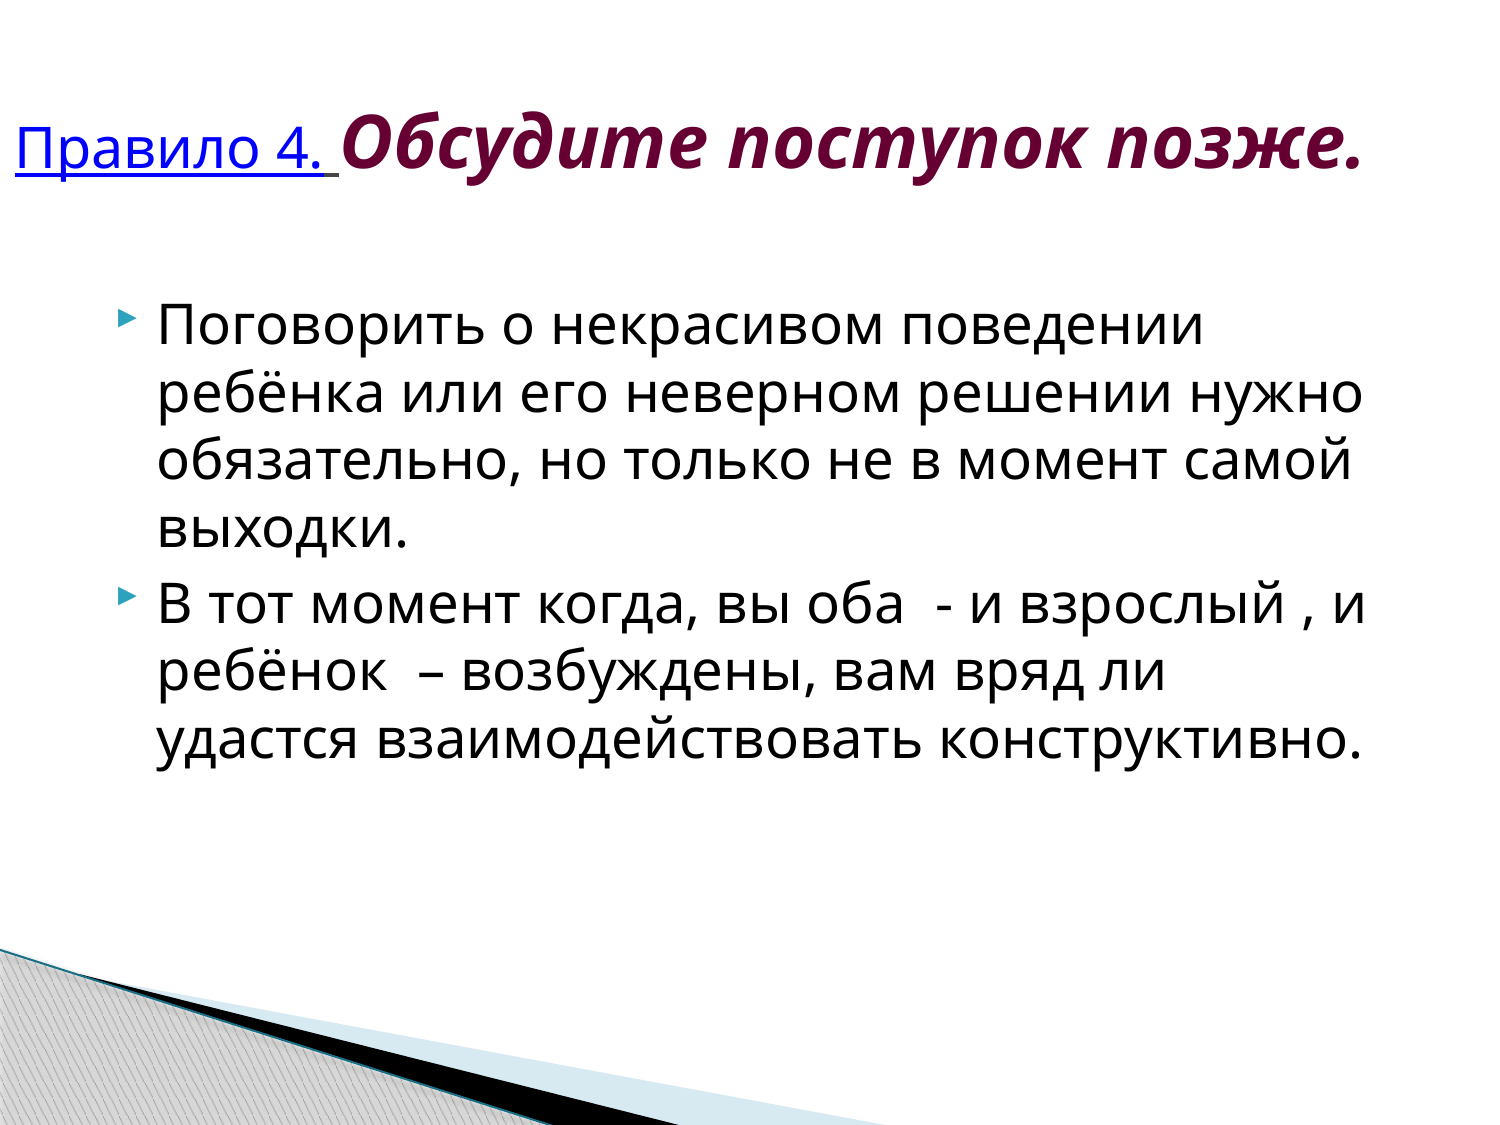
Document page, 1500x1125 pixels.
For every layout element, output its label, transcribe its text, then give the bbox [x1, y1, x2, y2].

title Правило 4. Обсудите поступок позже. [0, 45, 1425, 233]
list Поговорить о некрасивом поведении ребёнка или его неверном решении нужно обязательно, но только не в момент самой выходки. В тот момент когда, вы оба - и взрослый , и ребёнок – возбуждены, вам вряд ли удастся взаимодействовать конструктивно. [82, 281, 1396, 969]
